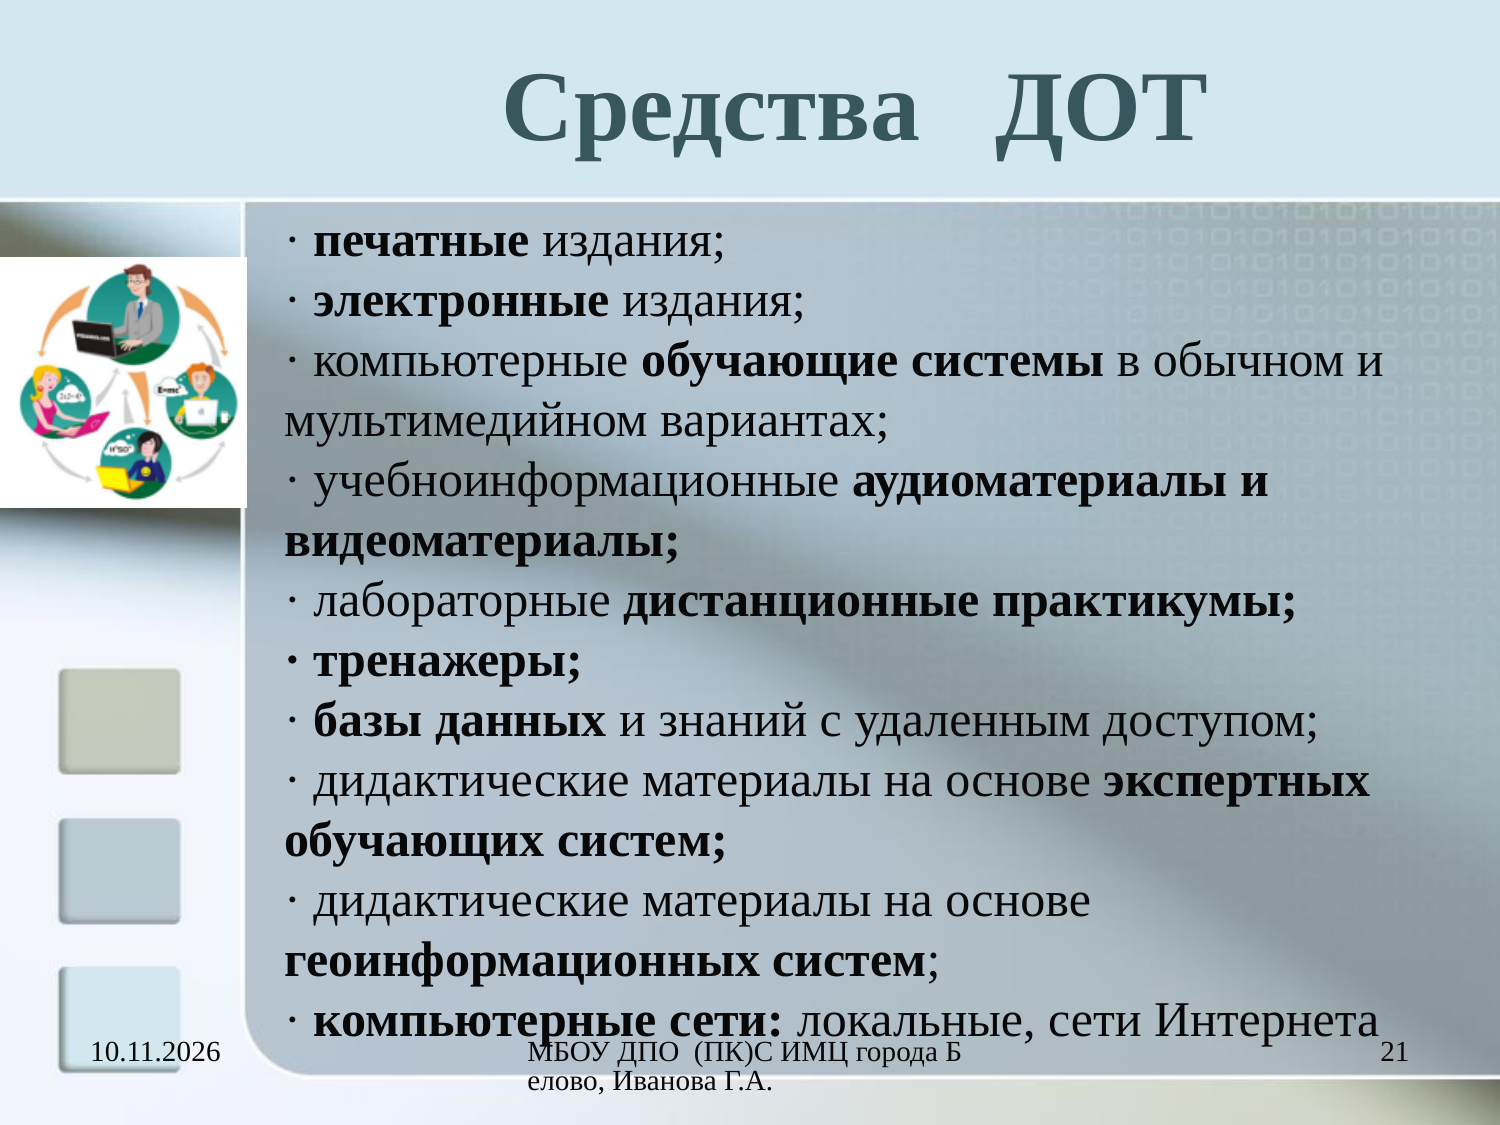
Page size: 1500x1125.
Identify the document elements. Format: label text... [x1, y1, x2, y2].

footer МБОУ ДПО (ПК)С ИМЦ города Белово, Иванова Г.А. [512, 1024, 988, 1103]
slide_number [74, 1024, 426, 1103]
slide_number 21 [1074, 1024, 1426, 1103]
title Средства ДОТ [249, 12, 1462, 188]
picture [0, 0, 1500, 1125]
text_box · печатные издания; · электронные издания; · компьютерные обучающие системы в обычном и мультимедийном вариантах; · учебноинформационные аудиоматериалы и видеоматериалы; · лабораторные дистанционные практикумы; · тренажеры; · базы данных и знаний с удаленным доступом; · дидактические материалы на основе экспертных обучающих систем; · дидактические материалы на основе геоинформационных систем; · компьютерные сети: локальные, сети Интернета [269, 199, 1500, 1054]
